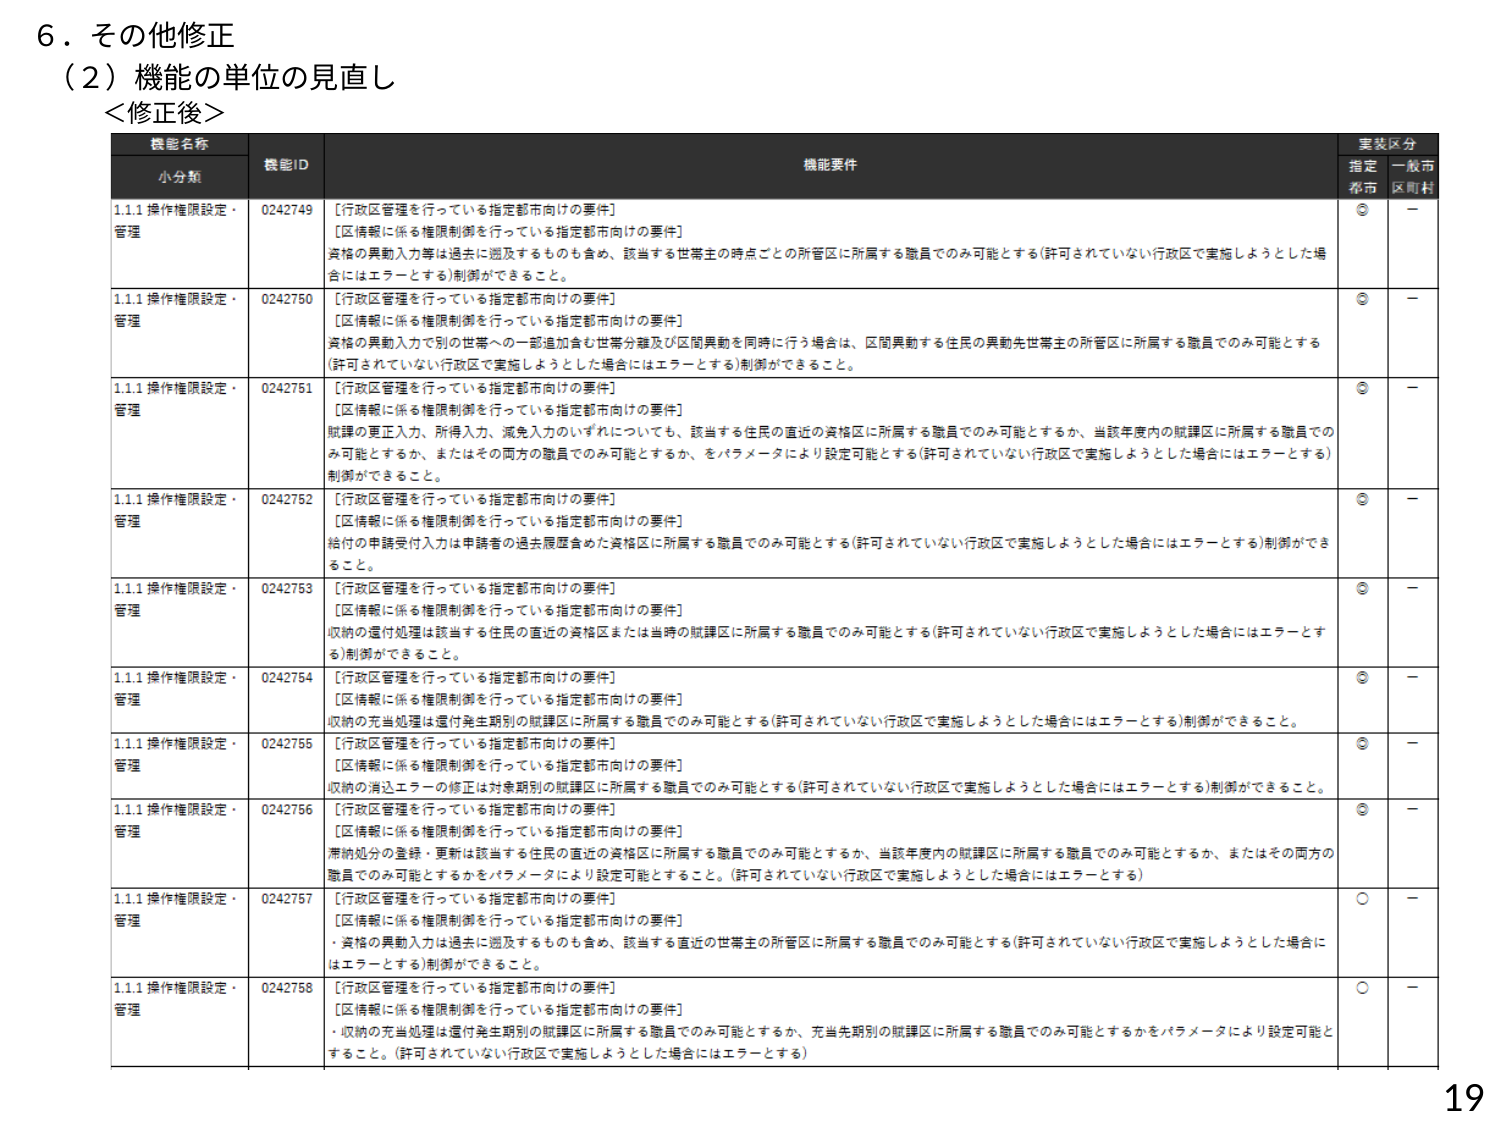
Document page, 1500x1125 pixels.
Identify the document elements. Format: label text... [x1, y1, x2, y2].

text_box ６．その他修正 [16, 2, 1440, 49]
text_box （２）機能の単位の見直し [32, 52, 1456, 103]
slide_number 19 [1149, 1065, 1500, 1125]
picture [110, 132, 1440, 1070]
text_box ＜修正後＞ [14, 89, 1438, 165]
